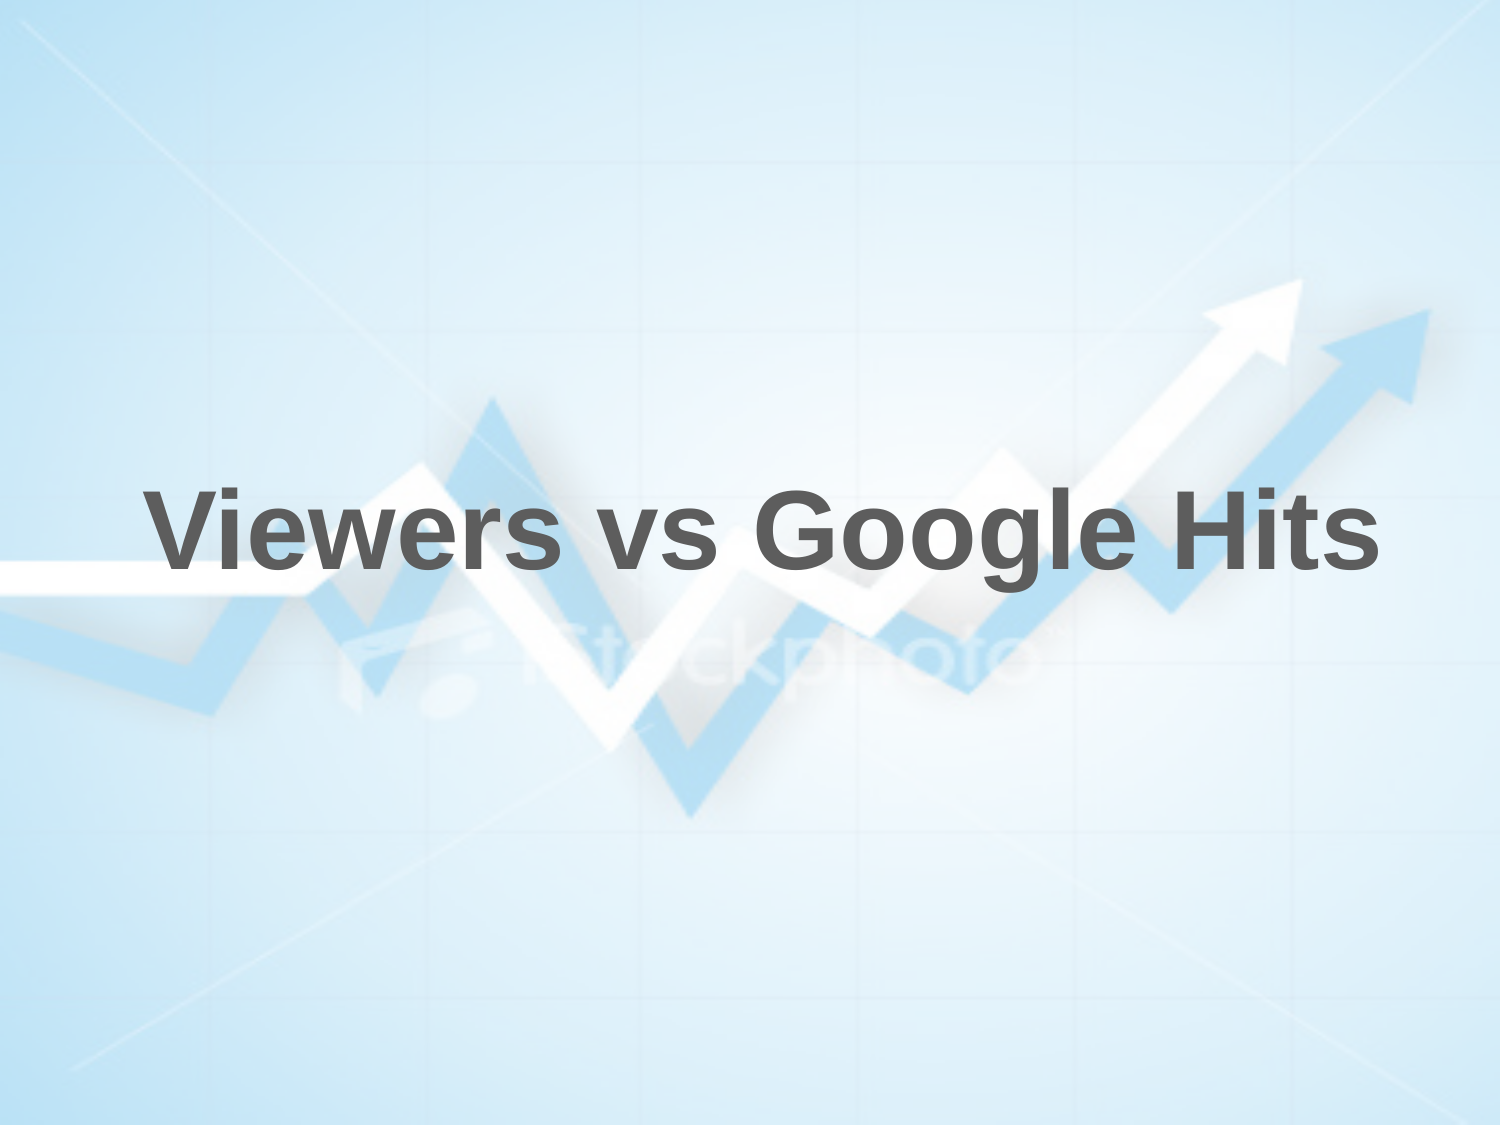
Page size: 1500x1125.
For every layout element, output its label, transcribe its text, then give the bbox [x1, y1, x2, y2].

text_box Viewers vs Google Hits [26, 449, 1500, 600]
